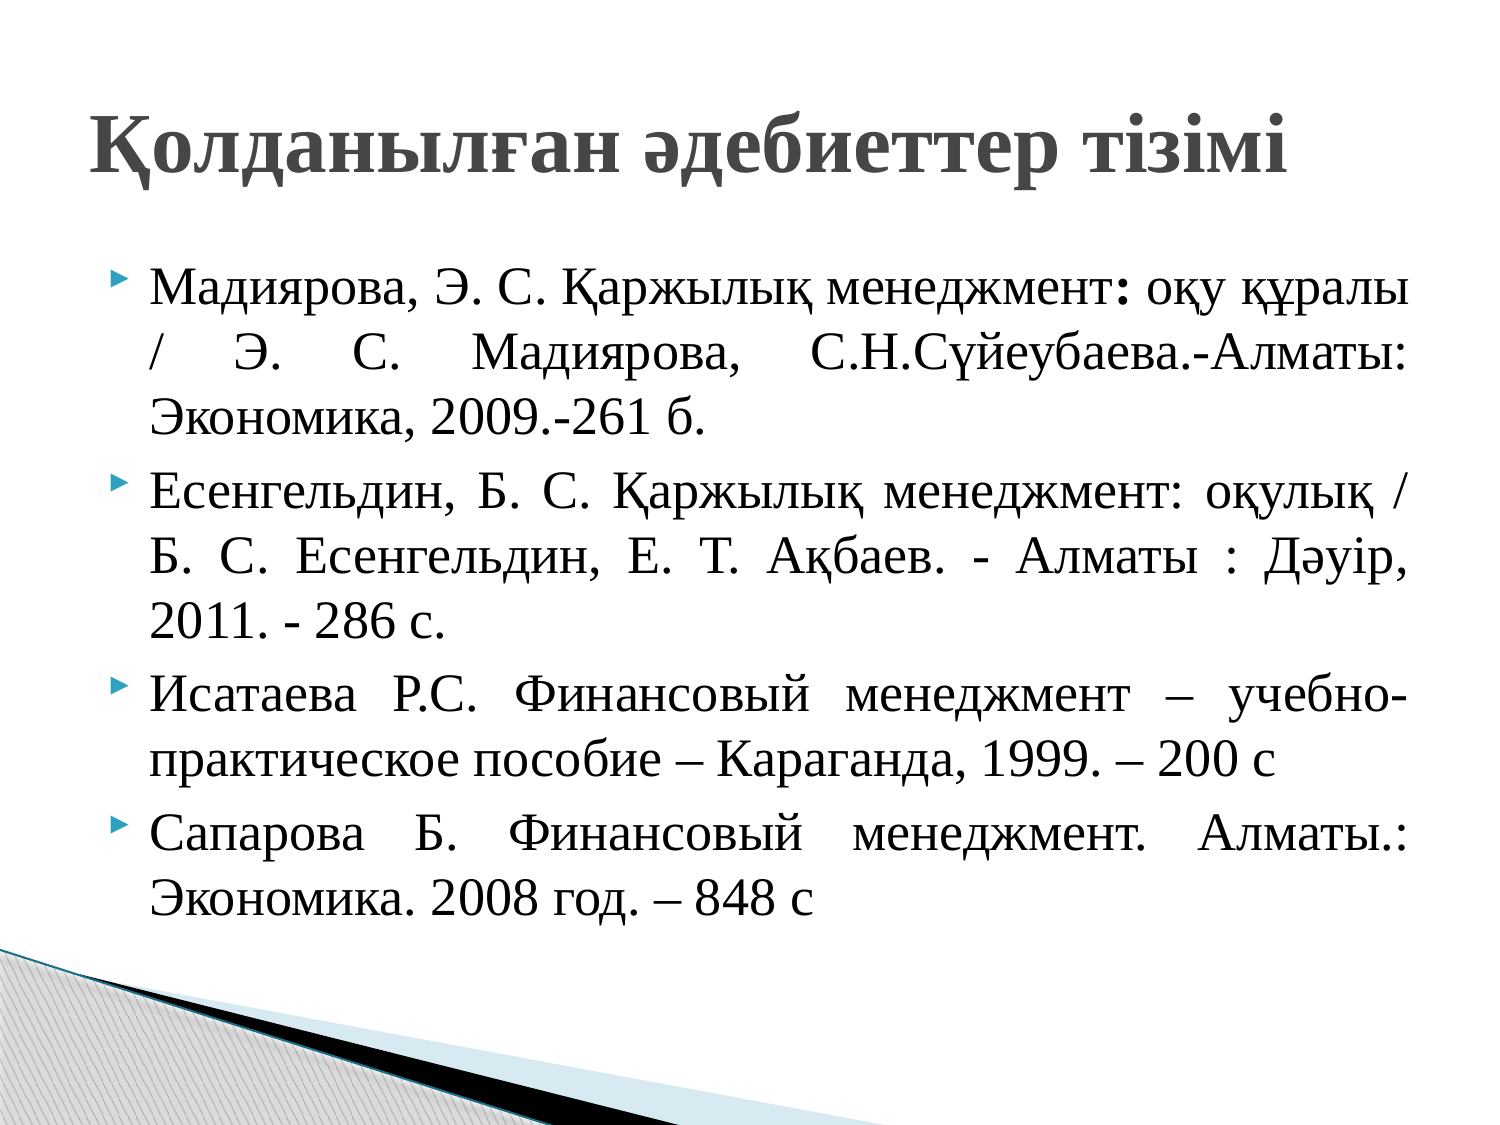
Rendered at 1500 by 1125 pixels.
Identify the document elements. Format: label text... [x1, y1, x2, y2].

title Қолданылған әдебиеттер тізімі [75, 45, 1425, 233]
list Мадиярова, Э. С. Қаржылық менеджмент: оқу құралы / Э. С. Мадиярова, С.Н.Сүйеубаева.-Алматы: Экономика, 2009.-261 б. Есенгельдин, Б. С. Қаржылық менеджмент: оқулық / Б. С. Есенгельдин, Е. Т. Ақбаев. - Алматы : Дәуір, 2011. - 286 с. Исатаева Р.С. Финансовый менеджмент – учебно-практическое пособие – Караганда, 1999. – 200 с Сапарова Б. Финансовый менеджмент. Алматы.: Экономика. 2008 год. – 848 с [75, 243, 1425, 986]
